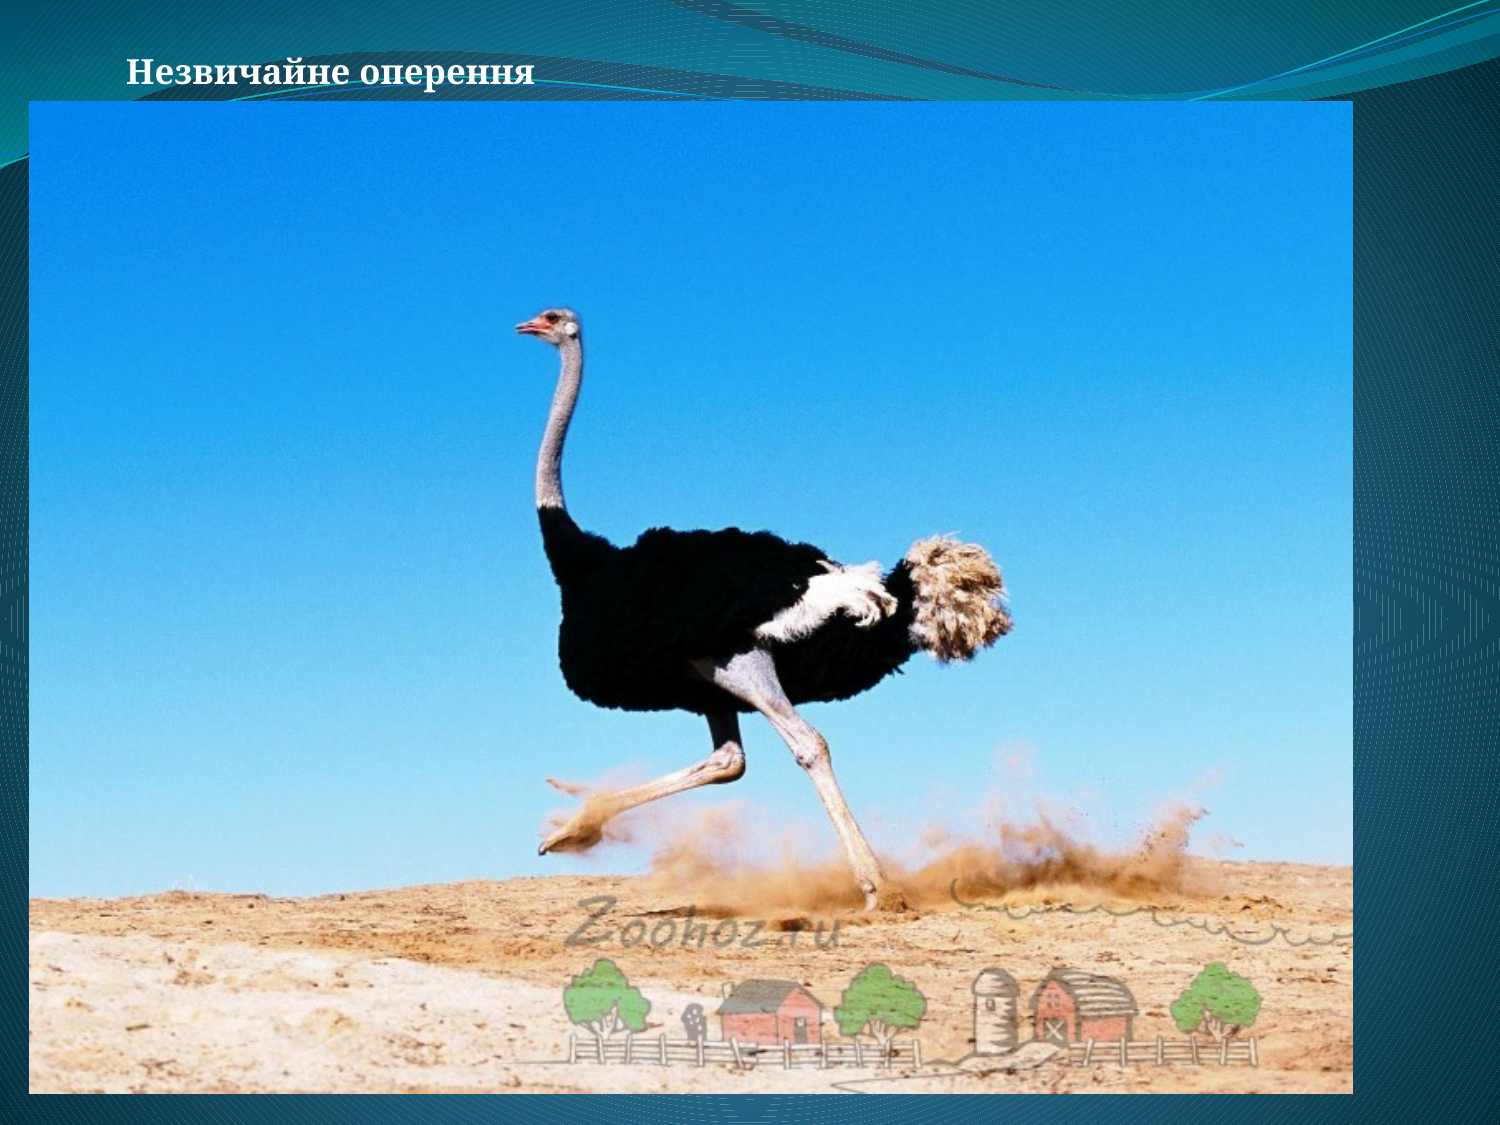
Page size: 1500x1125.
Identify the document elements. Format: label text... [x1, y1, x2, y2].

list Незвичайне оперення [118, 42, 1394, 161]
picture [29, 101, 1353, 1095]
